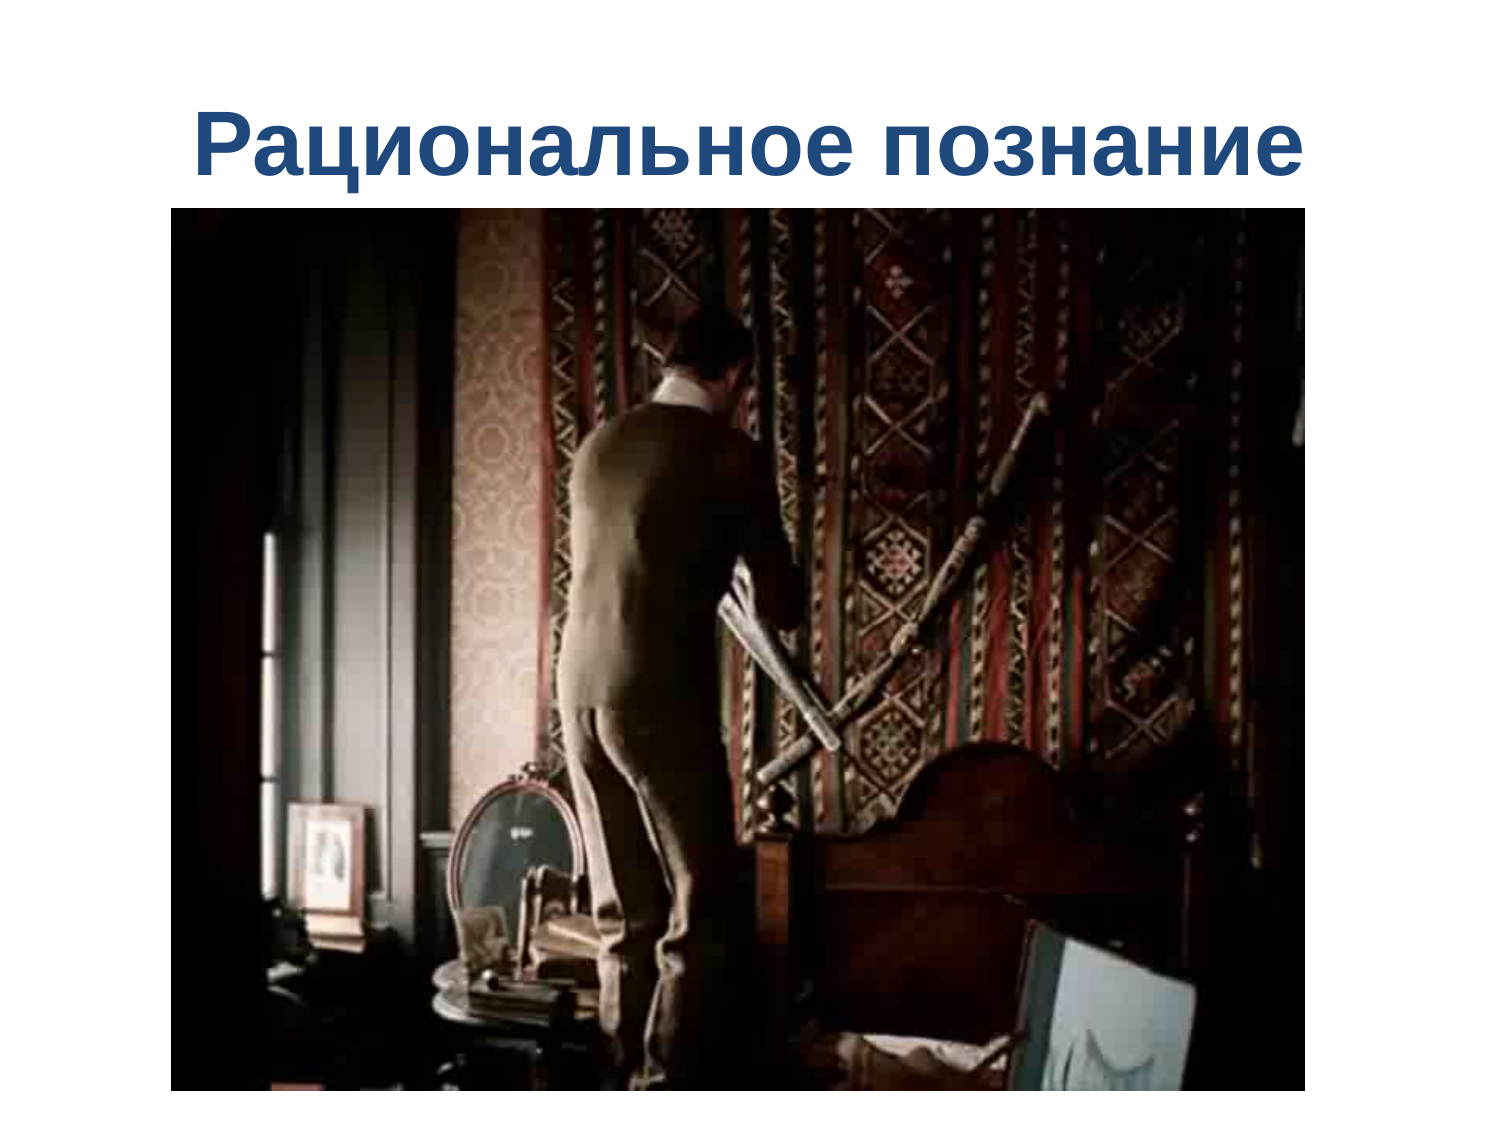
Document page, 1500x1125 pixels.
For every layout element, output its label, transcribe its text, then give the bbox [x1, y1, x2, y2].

title Рациональное познание [74, 44, 1426, 233]
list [170, 207, 1306, 1092]
